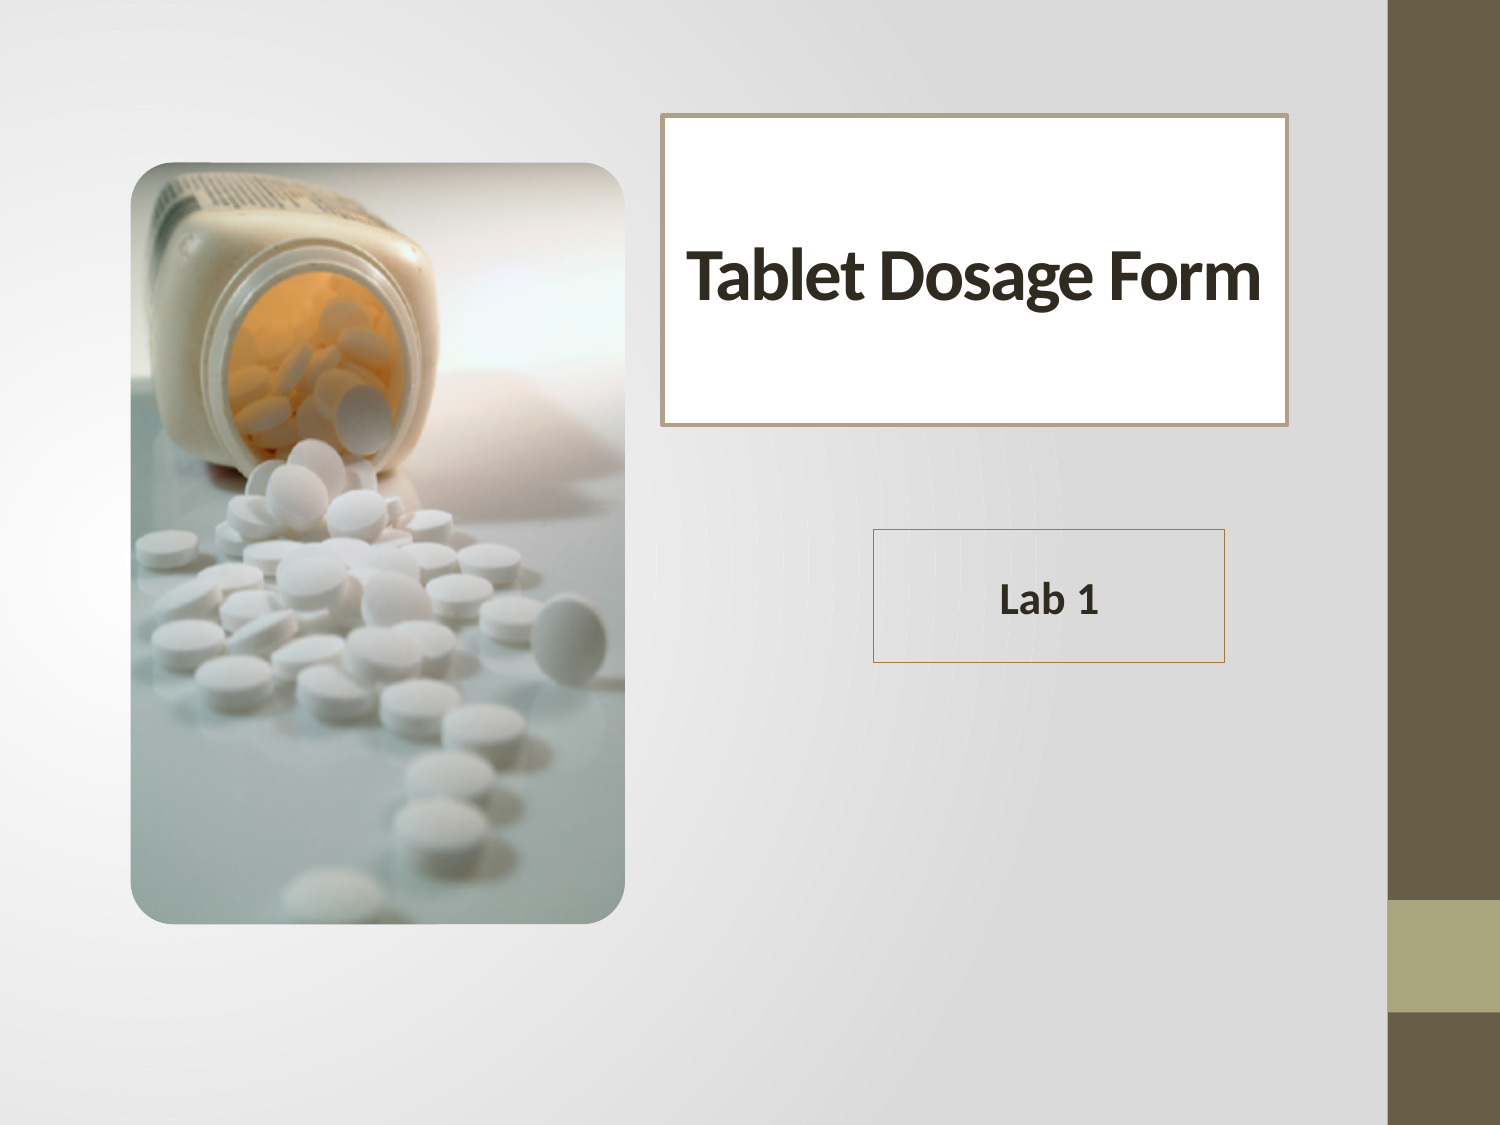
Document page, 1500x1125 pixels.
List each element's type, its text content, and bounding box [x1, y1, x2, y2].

title Tablet Dosage Form [660, 113, 1289, 427]
subtitle Lab 1 [873, 529, 1225, 663]
picture [130, 161, 626, 925]
